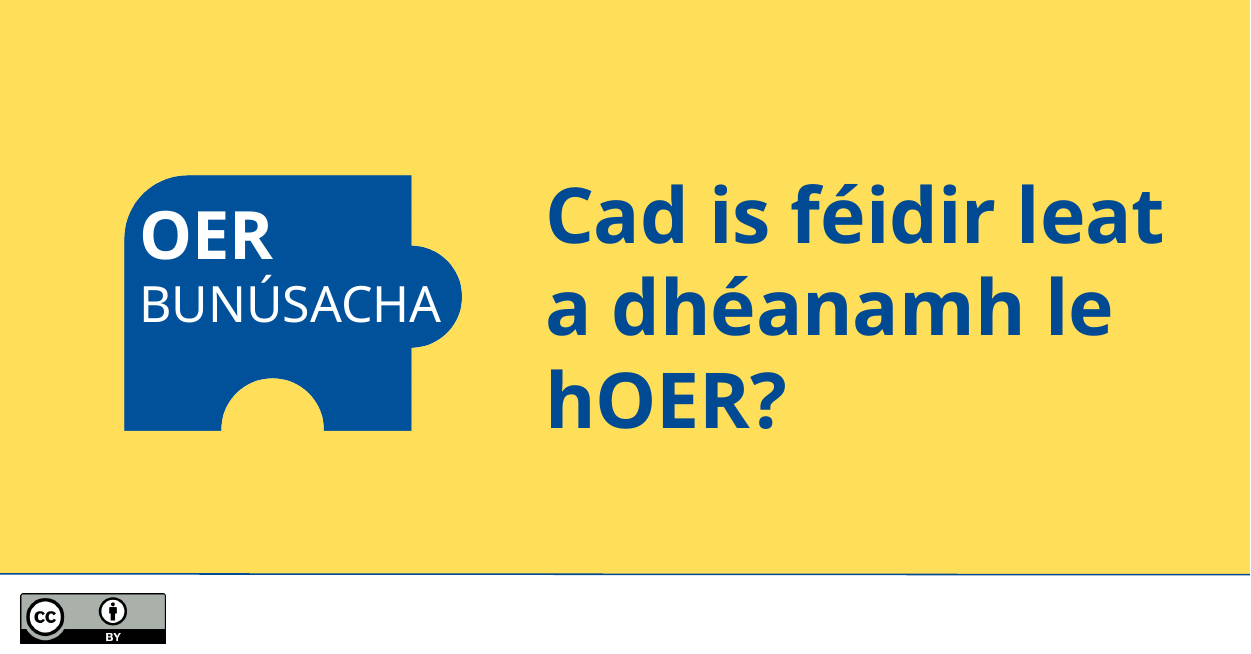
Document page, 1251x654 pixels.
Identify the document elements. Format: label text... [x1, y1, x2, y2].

text_box Cad is féidir leat a dhéanamh le hOER? [532, 154, 1189, 456]
picture [20, 592, 166, 645]
text_box OER BUNÚSACHA [464, 177, 641, 348]
text_box [0, 582, 1250, 654]
picture [124, 174, 462, 432]
